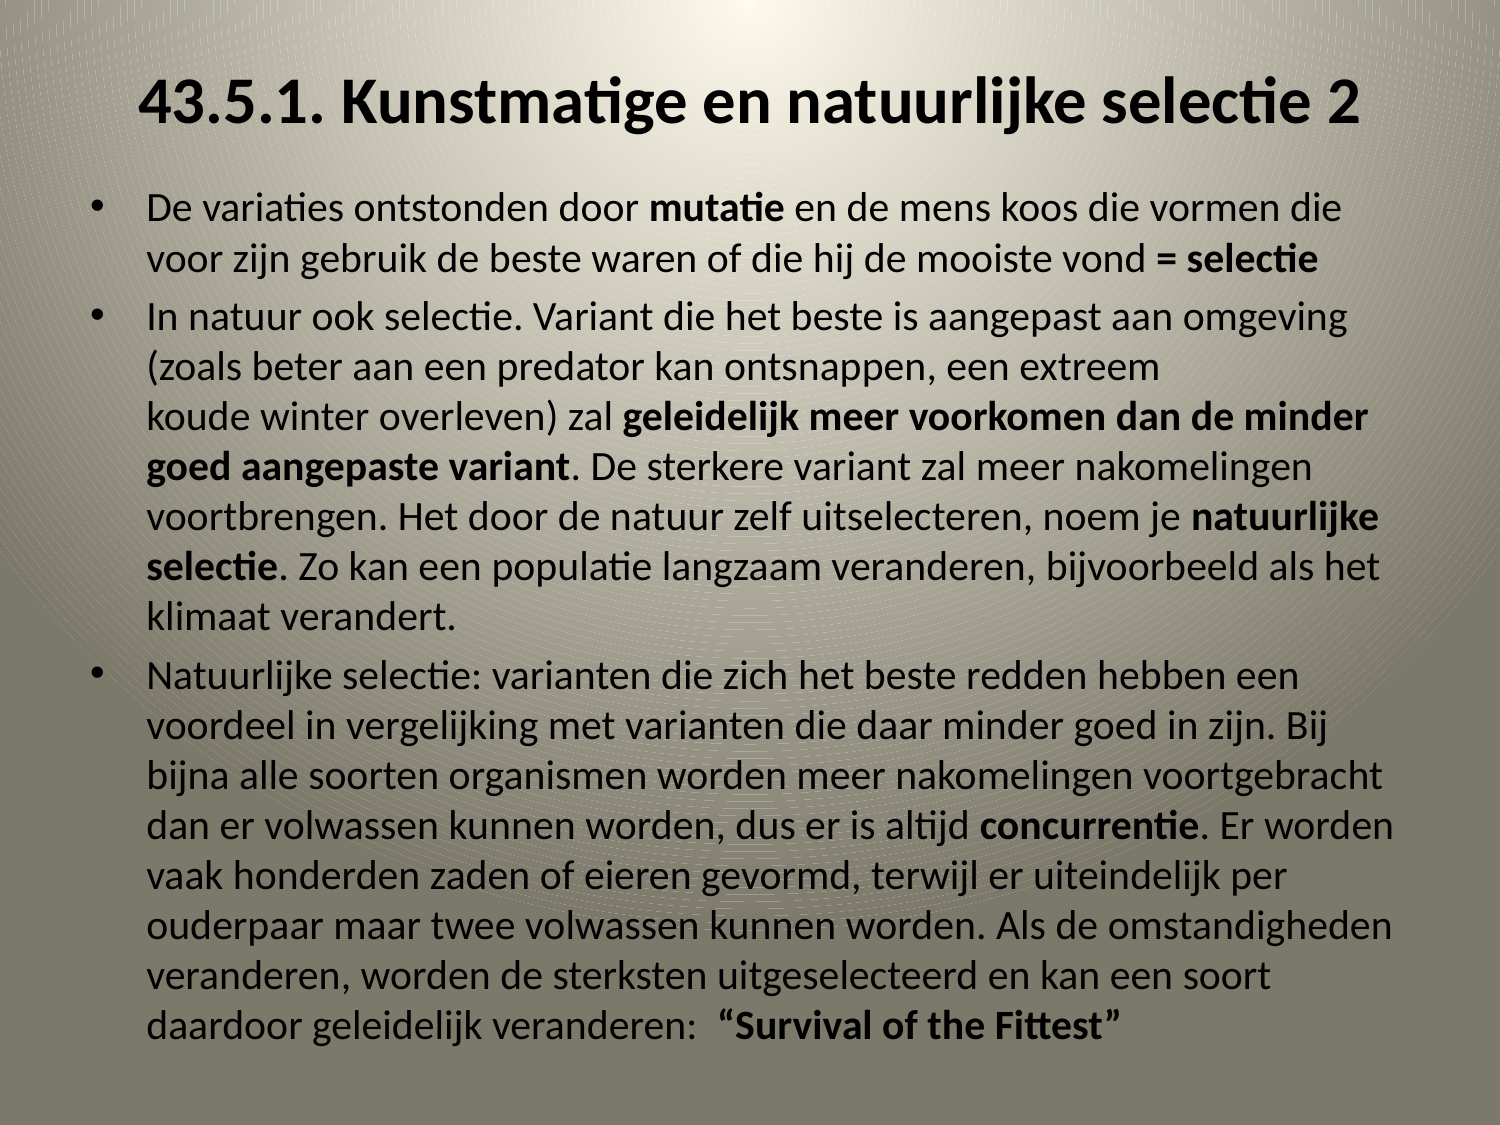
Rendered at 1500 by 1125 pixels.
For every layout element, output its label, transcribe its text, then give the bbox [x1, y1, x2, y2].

list De variaties ontstonden door mutatie en de mens koos die vormen die voor zijn gebruik de beste waren of die hij de mooiste vond = selectie In natuur ook selectie. Variant die het beste is aangepast aan omgeving (zoals beter aan een predator kan ontsnappen, een extreem koude winter overleven) zal geleidelijk meer voorkomen dan de minder goed aangepaste variant. De sterkere variant zal meer nakomelingen voortbrengen. Het door de natuur zelf uitselecteren, noem je natuurlijke selectie. Zo kan een populatie langzaam veranderen, bijvoorbeeld als het klimaat verandert. Natuurlijke selectie: varianten die zich het beste redden hebben een voordeel in vergelijking met varianten die daar minder goed in zijn. Bij bijna alle soorten organismen worden meer nakomelingen voortgebracht dan er volwassen kunnen worden, dus er is altijd concurrentie. Er worden vaak honderden zaden of eieren gevormd, terwijl er uiteindelijk per ouderpaar maar twee volwassen kunnen worden. Als de omstandigheden veranderen, worden de sterksten uitgeselecteerd en kan een soort daardoor geleidelijk veranderen: “Survival of the Fittest” [75, 172, 1425, 1071]
title 43.5.1. Kunstmatige en natuurlijke selectie 2 [75, 45, 1425, 149]
